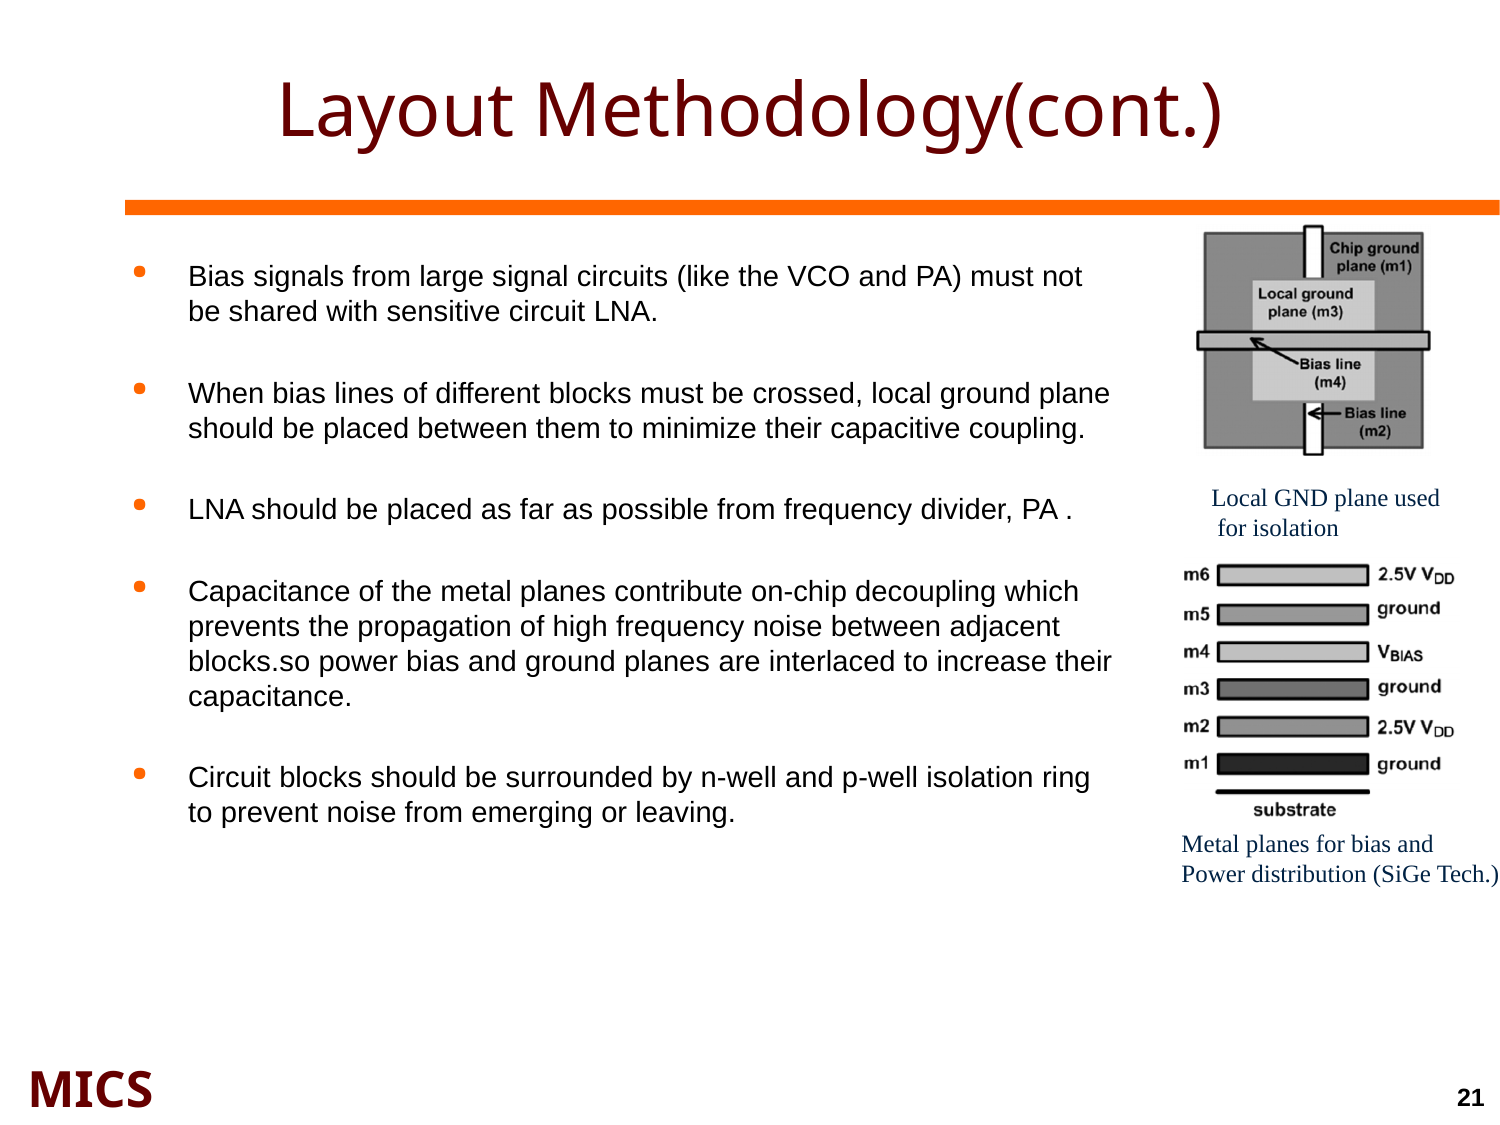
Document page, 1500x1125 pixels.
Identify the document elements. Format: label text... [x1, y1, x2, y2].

picture [1189, 219, 1435, 462]
text_box Metal planes for bias and Power distribution (SiGe Tech.) [1166, 820, 1500, 896]
picture [1164, 546, 1460, 819]
slide_number 21 [1425, 1067, 1500, 1125]
list Bias signals from large signal circuits (like the VCO and PA) must not be shared with sensitive circuit LNA. When bias lines of different blocks must be crossed, local ground plane should be placed between them to minimize their capacitive coupling. LNA should be placed as far as possible from frequency divider, PA . Capacitance of the metal planes contribute on-chip decoupling which prevents the propagation of high frequency noise between adjacent blocks.so power bias and ground planes are interlaced to increase their capacitance. Circuit blocks should be surrounded by n-well and p-well isolation ring to prevent noise from emerging or leaving. [116, 249, 1138, 926]
title Layout Methodology(cont.) [112, 12, 1388, 201]
text_box Local GND plane used for isolation [1196, 474, 1456, 545]
